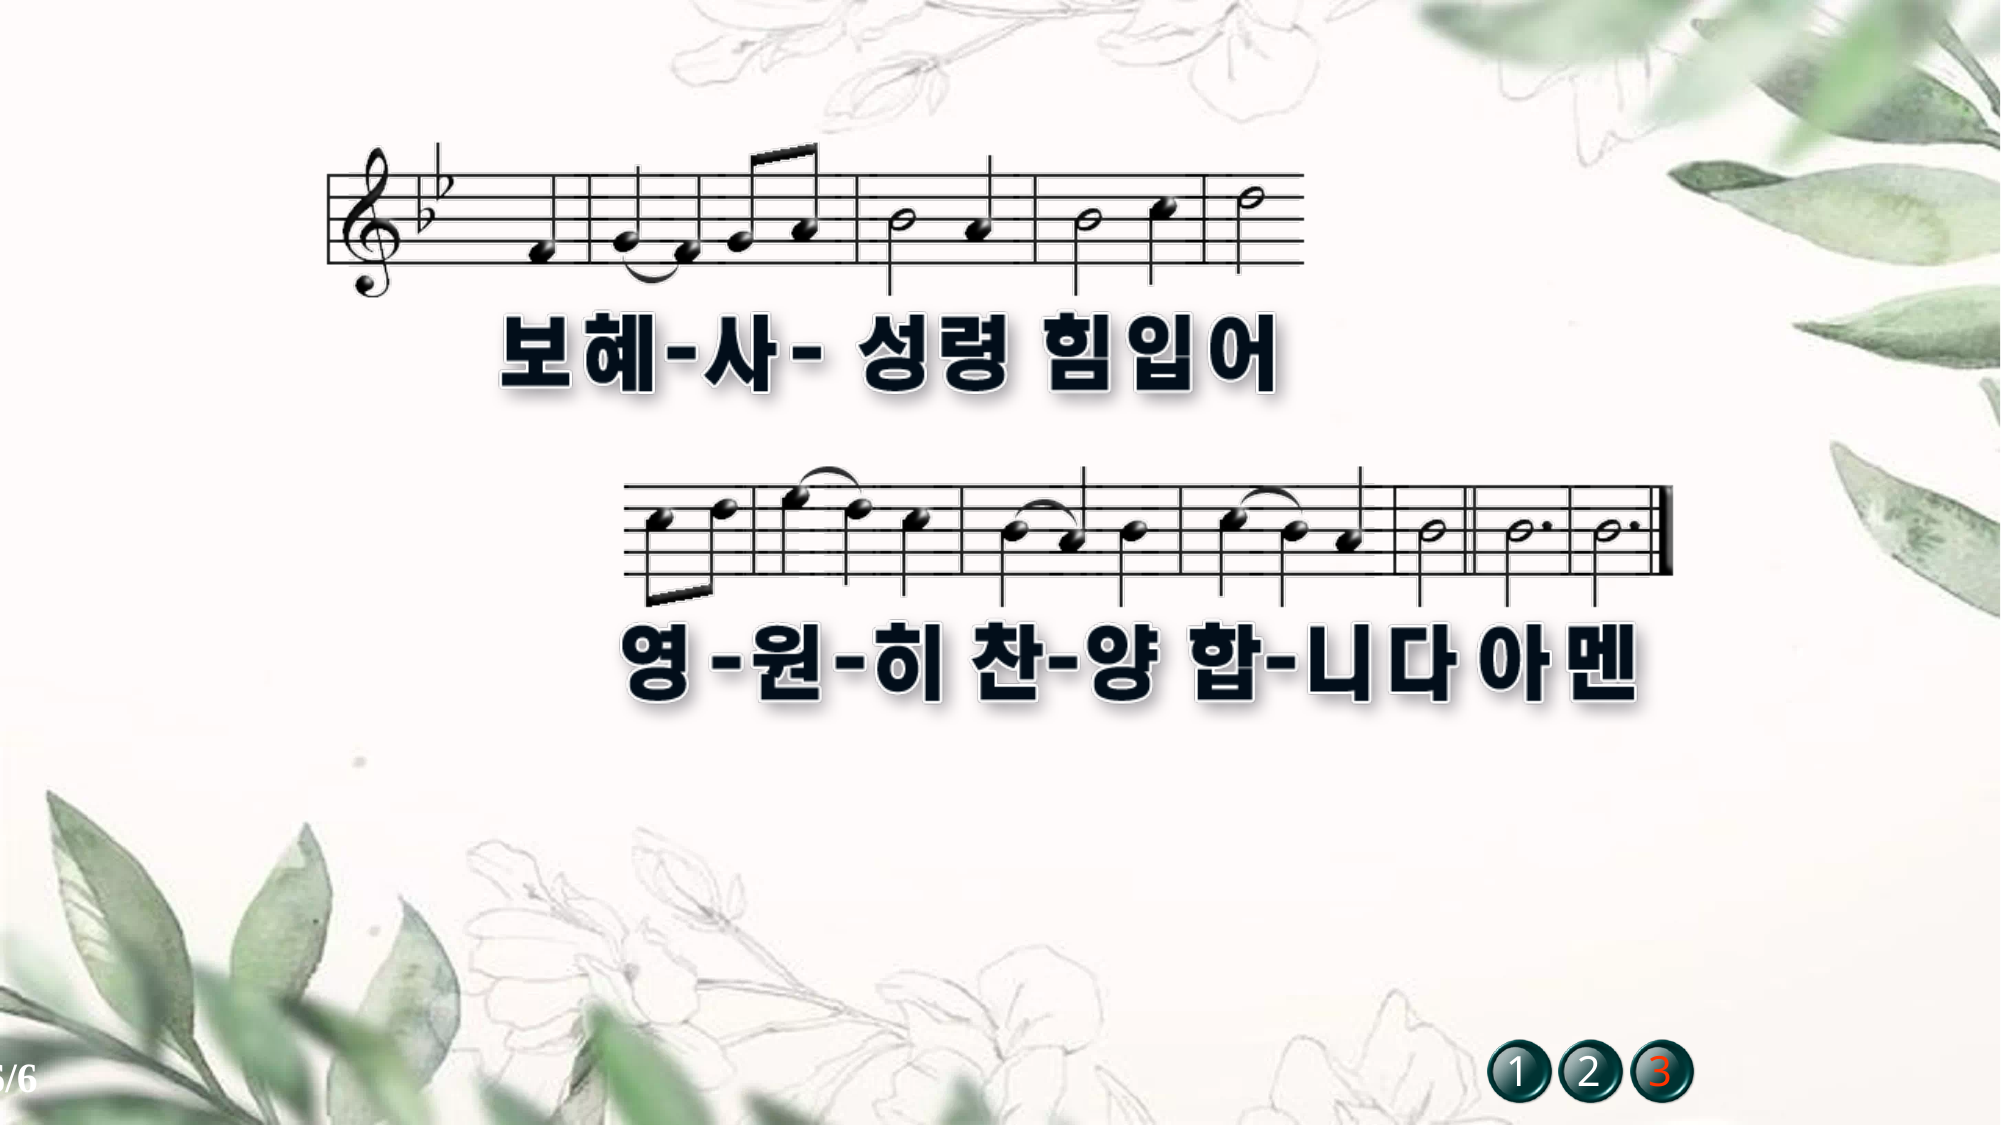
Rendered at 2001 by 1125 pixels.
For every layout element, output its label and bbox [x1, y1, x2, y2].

text_box [1627, 1035, 1697, 1106]
text_box [1555, 1035, 1626, 1106]
text_box [1484, 1035, 1555, 1106]
picture [0, 0, 2001, 1125]
